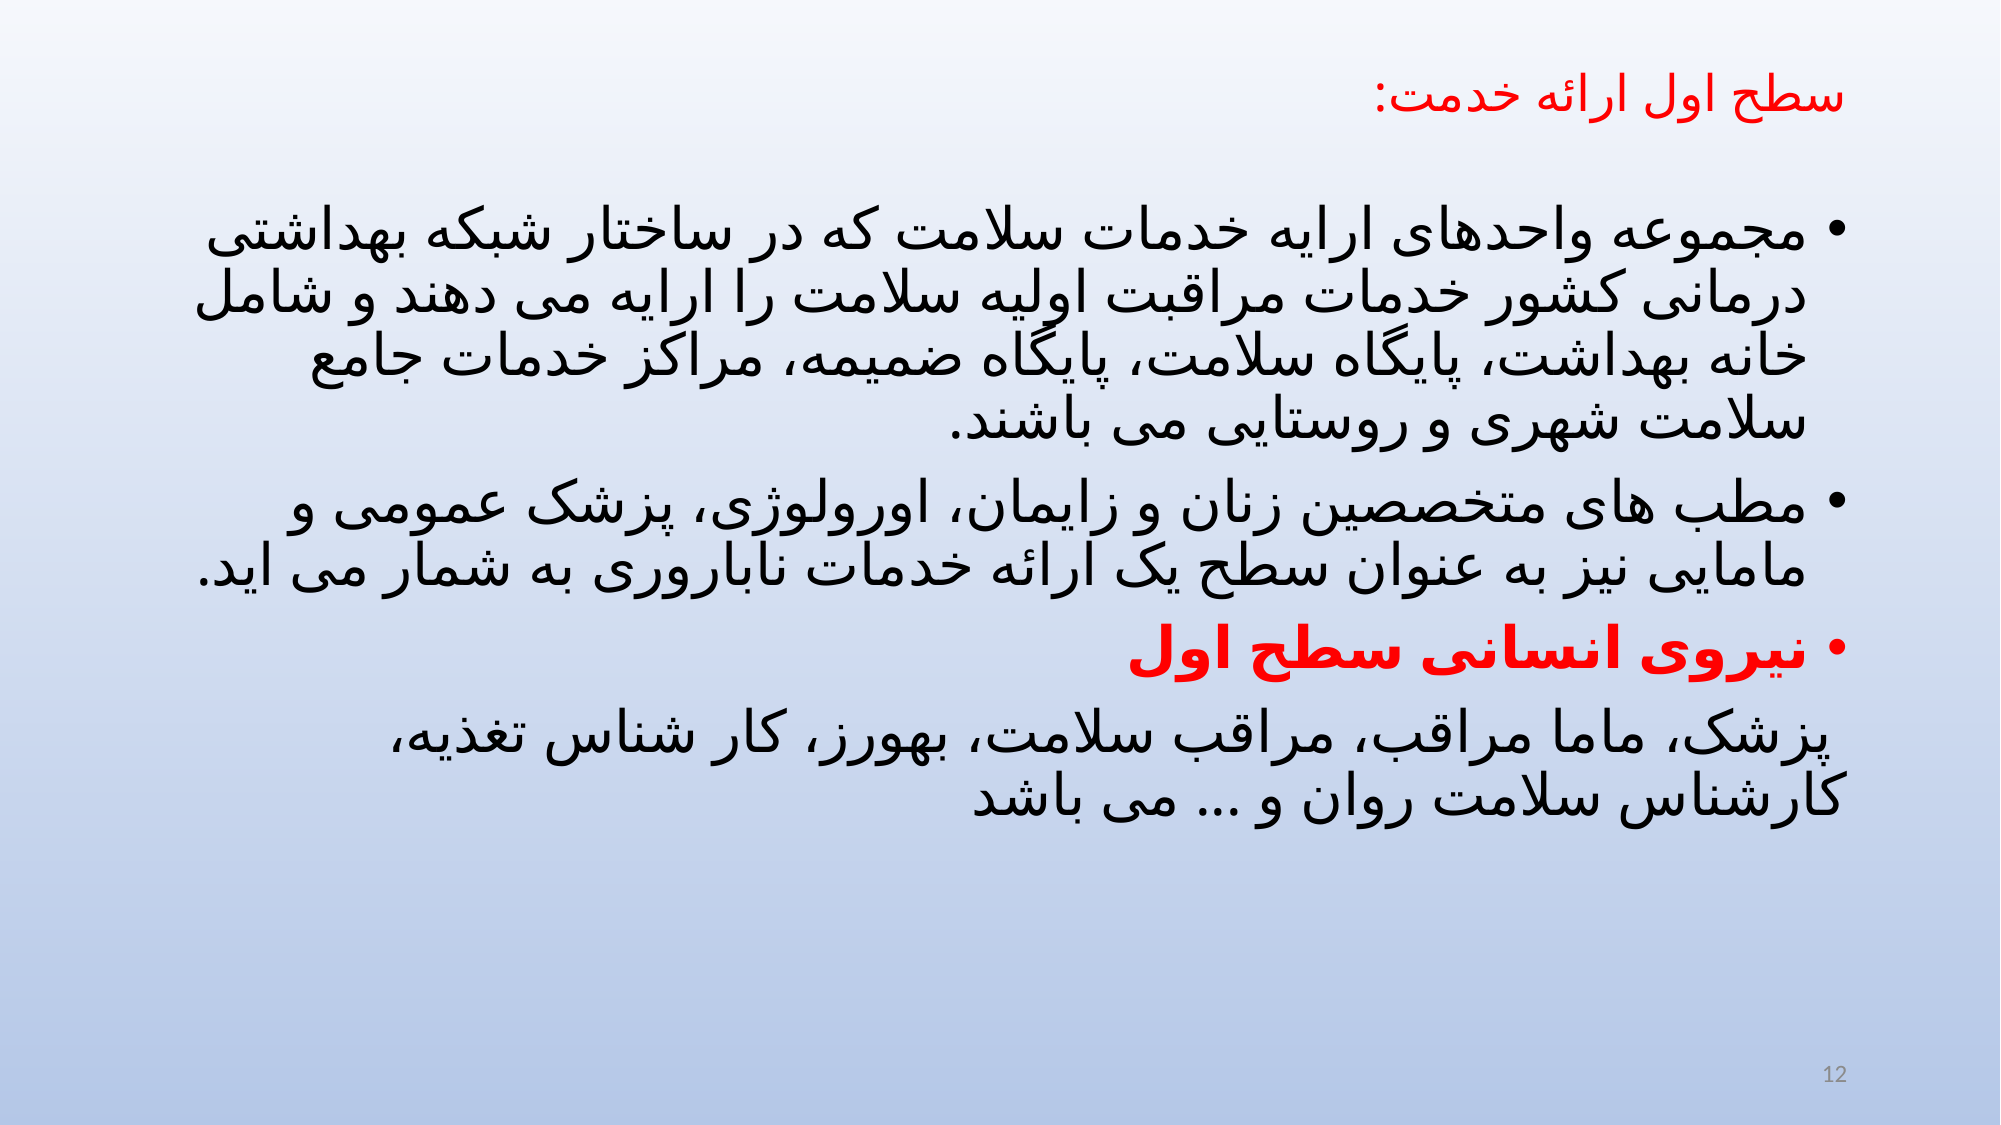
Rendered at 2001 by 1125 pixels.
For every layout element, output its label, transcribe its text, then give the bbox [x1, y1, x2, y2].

list مجموعه واحدهای ارایه خدمات سلامت که در ساختار شبکه بهداشتی درمانی کشور خدمات مراقبت اولیه سلامت را ارایه می دهند و شامل خانه بهداشت، پایگاه سلامت، پایگاه ضمیمه، مراکز خدمات جامع سلامت شهری و روستایی می باشند. مطب های متخصصین زنان و زایمان، اورولوژی، پزشک عمومی و مامایی نیز به عنوان سطح یک ارائه خدمات ناباروری به شمار می اید. نیروی انسانی سطح اول پزشک، ماما مراقب، مراقب سلامت، بهورز، کار شناس تغذیه، کارشناس سلامت روان و ... می باشد [137, 191, 1863, 1014]
title سطح اول ارائه خدمت: [137, 59, 1863, 191]
slide_number 12 [1412, 1042, 1863, 1103]
